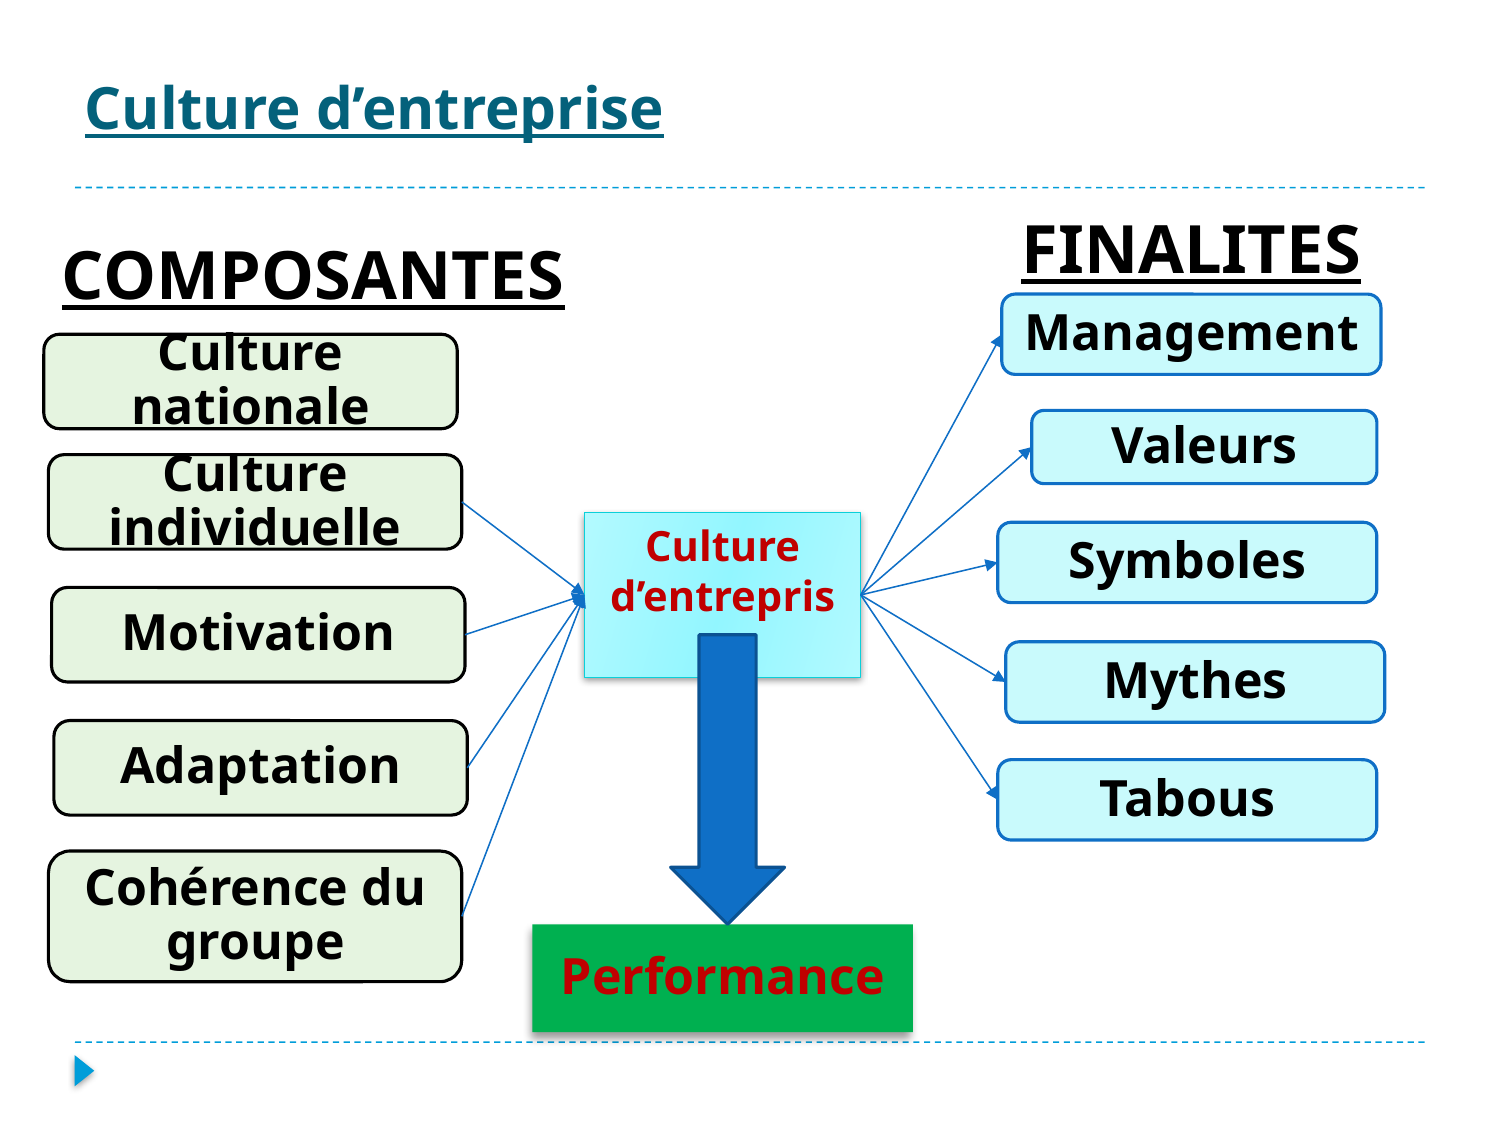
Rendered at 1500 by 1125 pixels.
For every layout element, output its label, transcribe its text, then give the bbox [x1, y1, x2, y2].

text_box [1012, 522, 1378, 603]
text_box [860, 562, 999, 570]
title Culture d’entreprise [75, 24, 1425, 188]
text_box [51, 587, 455, 683]
text_box COMPOSANTES [11, 225, 616, 321]
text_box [53, 720, 455, 816]
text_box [997, 759, 1378, 841]
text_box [461, 570, 585, 917]
text_box Culture d’entreprise [590, 512, 853, 678]
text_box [860, 570, 999, 801]
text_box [860, 446, 1032, 571]
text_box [43, 333, 458, 429]
text_box FINALITES [923, 199, 1460, 295]
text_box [48, 454, 463, 550]
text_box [461, 501, 585, 570]
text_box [48, 850, 463, 982]
text_box [669, 633, 787, 924]
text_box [532, 924, 914, 1033]
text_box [1001, 293, 1382, 375]
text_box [1031, 410, 1378, 484]
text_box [860, 333, 1003, 446]
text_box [1005, 641, 1385, 723]
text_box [999, 570, 1006, 683]
